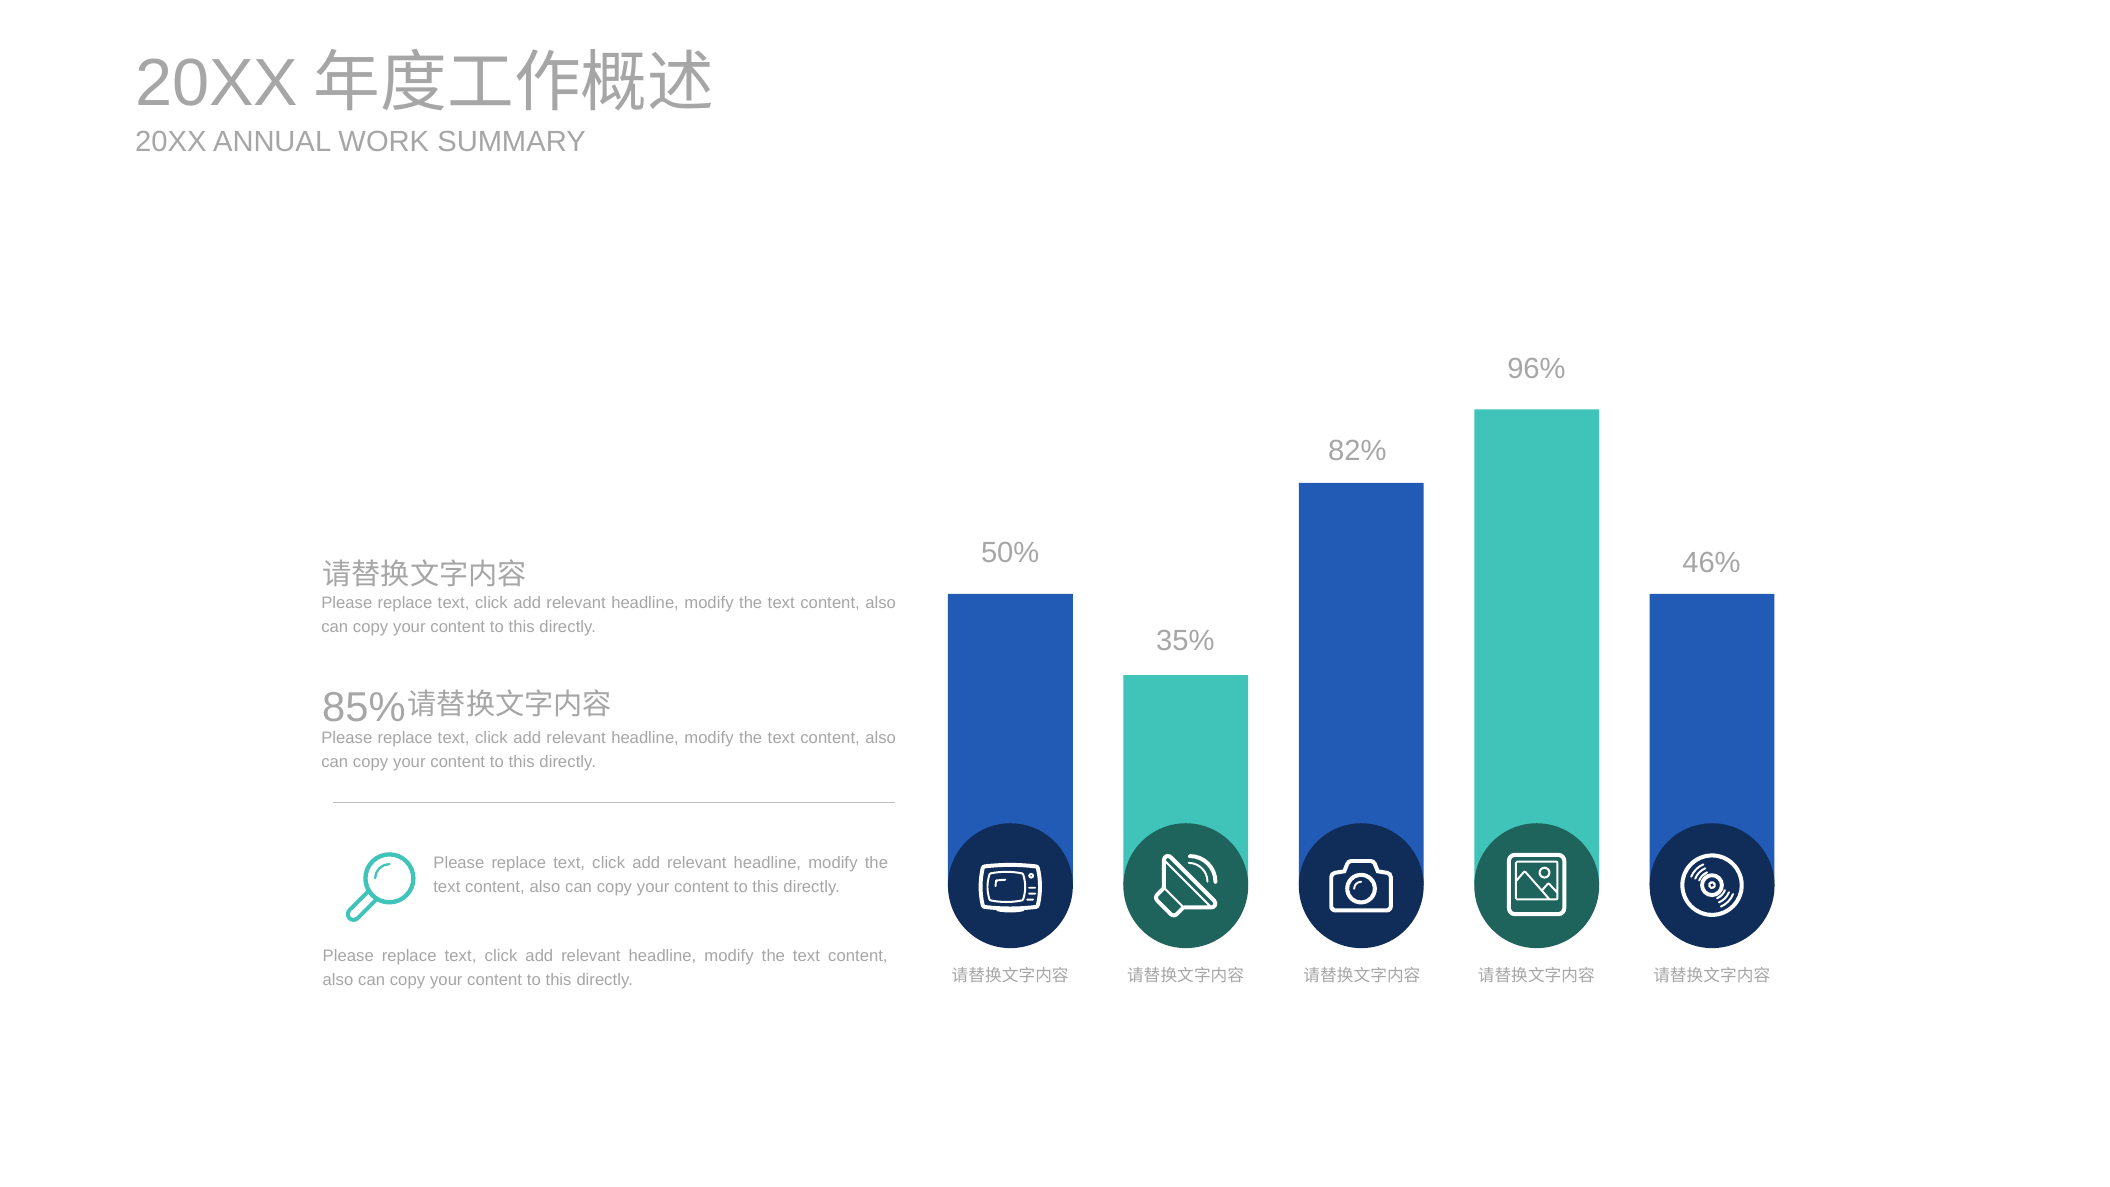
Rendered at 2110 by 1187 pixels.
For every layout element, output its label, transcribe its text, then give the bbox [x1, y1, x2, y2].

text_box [1153, 853, 1218, 918]
text_box [1122, 674, 1249, 876]
text_box [1649, 593, 1776, 877]
text_box Please replace text, click add relevant headline, modify the text content, also can copy your content to this directly. [321, 588, 897, 637]
text_box 请替换文字内容 [951, 961, 1070, 985]
text_box [1648, 822, 1776, 950]
text_box [1122, 822, 1250, 950]
text_box [1473, 408, 1600, 875]
text_box 96% [1507, 341, 1566, 384]
text_box 20XX年度工作概述 [135, 38, 783, 119]
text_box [1329, 858, 1393, 913]
text_box 50% [980, 526, 1040, 569]
text_box 请替换文字内容 [322, 548, 528, 588]
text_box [978, 862, 1043, 913]
text_box 请替换文字内容 [1477, 960, 1596, 985]
text_box [1473, 822, 1601, 950]
text_box 请替换文字内容 [1653, 960, 1771, 985]
text_box 82% [1328, 424, 1387, 467]
text_box [946, 822, 1074, 950]
text_box [1297, 822, 1425, 950]
text_box Please replace text, click add relevant headline, modify the text content, also can copy your content to this directly. [321, 723, 897, 772]
text_box 请替换文字内容 [1303, 961, 1421, 985]
text_box 85% [322, 669, 406, 723]
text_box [1506, 852, 1567, 917]
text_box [1680, 853, 1744, 917]
text_box [1298, 482, 1425, 876]
text_box Please replace text, click add relevant headline, modify the text content, also can copy your content to this directly. [433, 847, 889, 896]
text_box [947, 593, 1074, 875]
text_box 20XX ANNUAL WORK SUMMARY [135, 122, 596, 158]
text_box 请替换文字内容 [1127, 961, 1245, 985]
text_box 46% [1682, 536, 1742, 579]
text_box Please replace text, click add relevant headline, modify the text content, also can copy your content to this directly. [322, 941, 889, 989]
text_box 请替换文字内容 [407, 678, 686, 721]
text_box 35% [1156, 614, 1215, 657]
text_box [345, 852, 416, 922]
